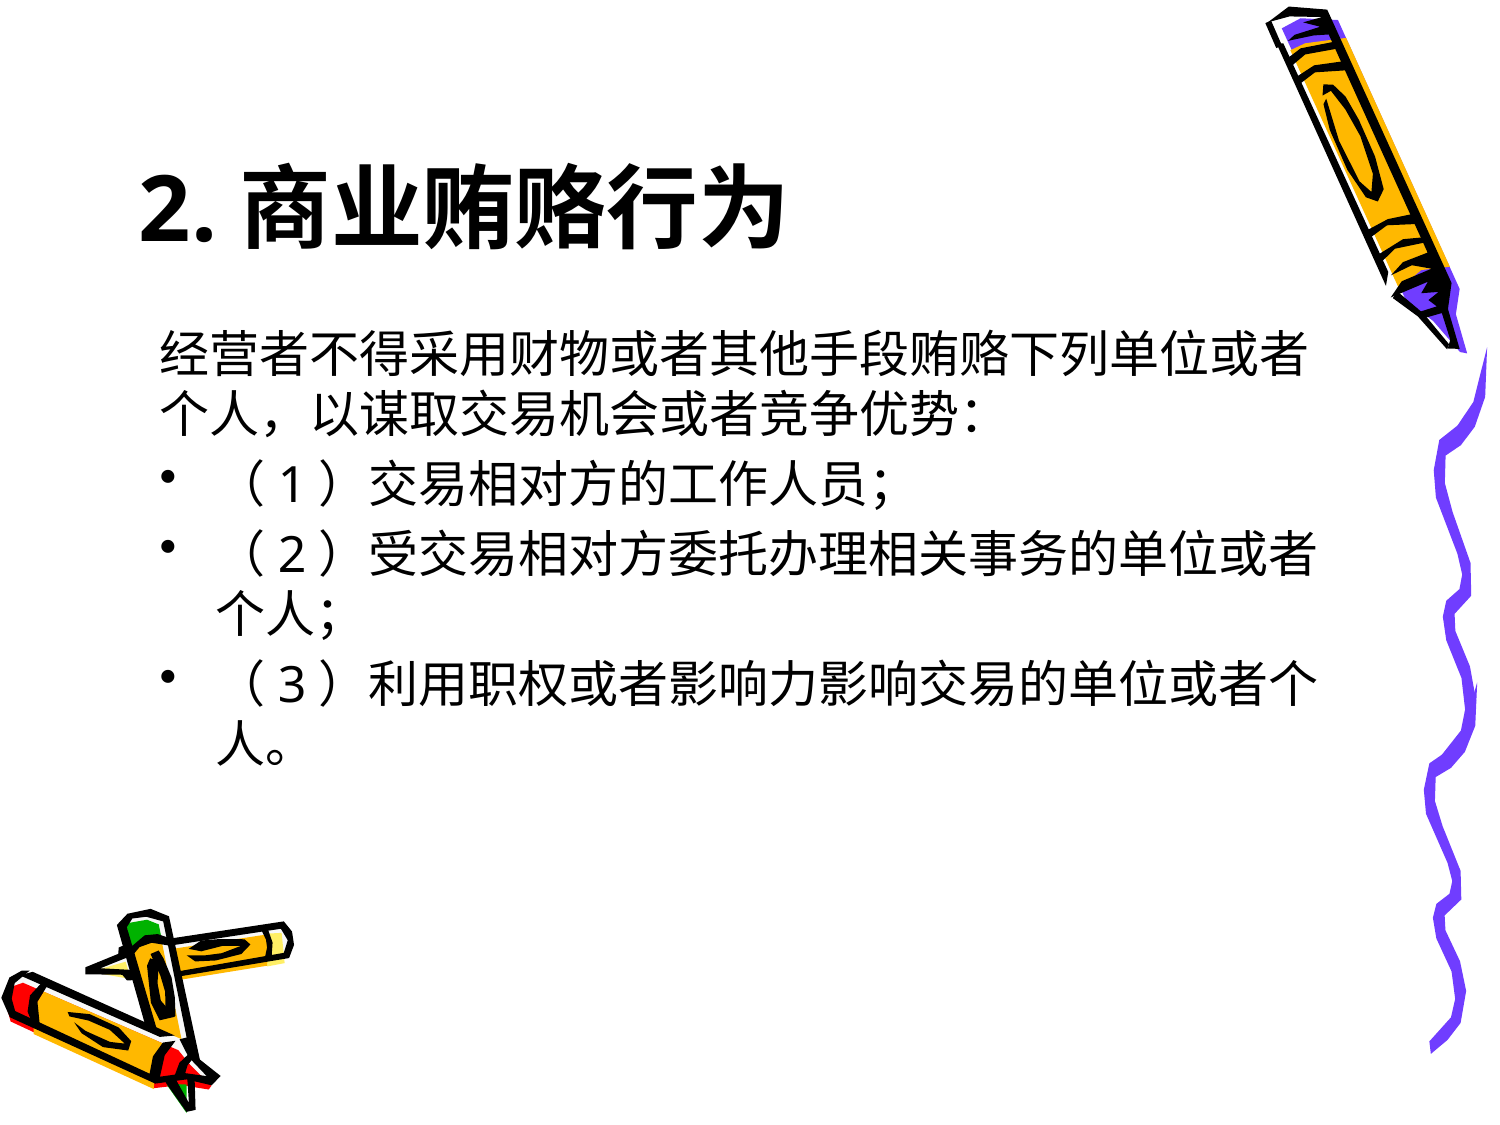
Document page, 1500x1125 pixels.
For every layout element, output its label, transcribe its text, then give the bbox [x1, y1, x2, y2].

list 经营者不得采用财物或者其他手段贿赂下列单位或者个人，以谋取交易机会或者竞争优势： （1）交易相对方的工作人员； （2）受交易相对方委托办理相关事务的单位或者个人； （3）利用职权或者影响力影响交易的单位或者个人。 [144, 314, 1338, 916]
title 2.商业贿赂行为 [123, 24, 1240, 268]
